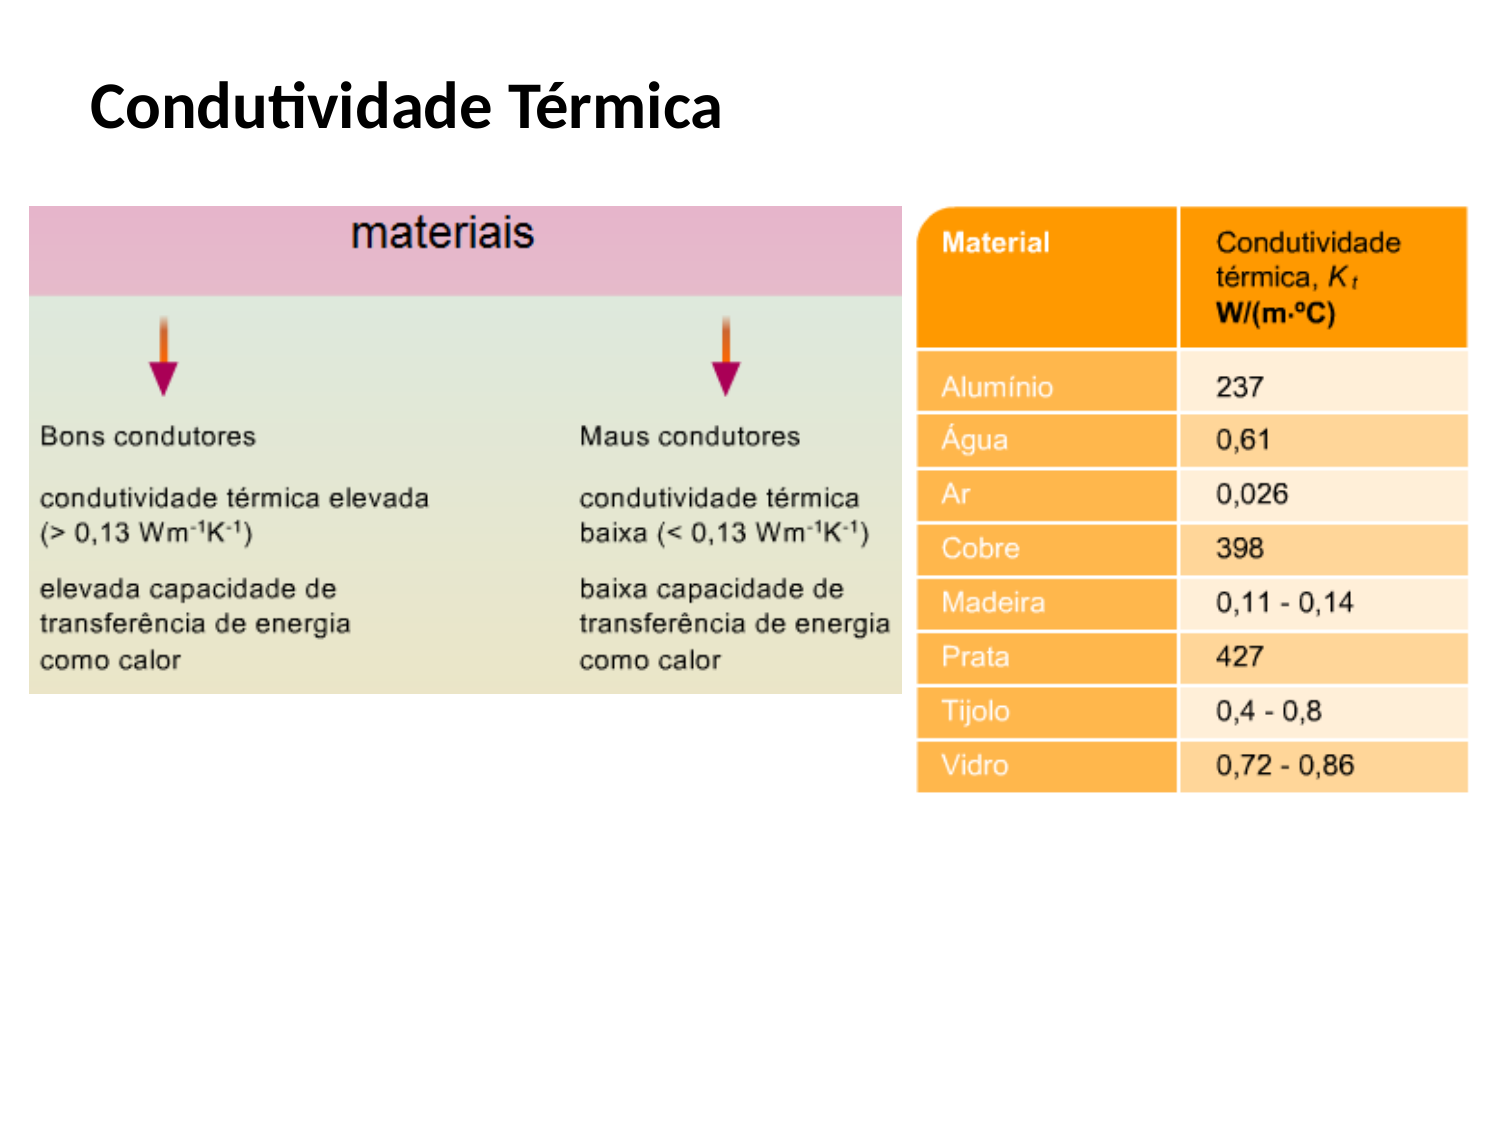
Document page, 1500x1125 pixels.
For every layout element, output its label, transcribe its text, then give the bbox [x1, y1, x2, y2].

picture [915, 196, 1473, 800]
picture [29, 206, 902, 694]
title Condutividade Térmica [75, 45, 1424, 197]
